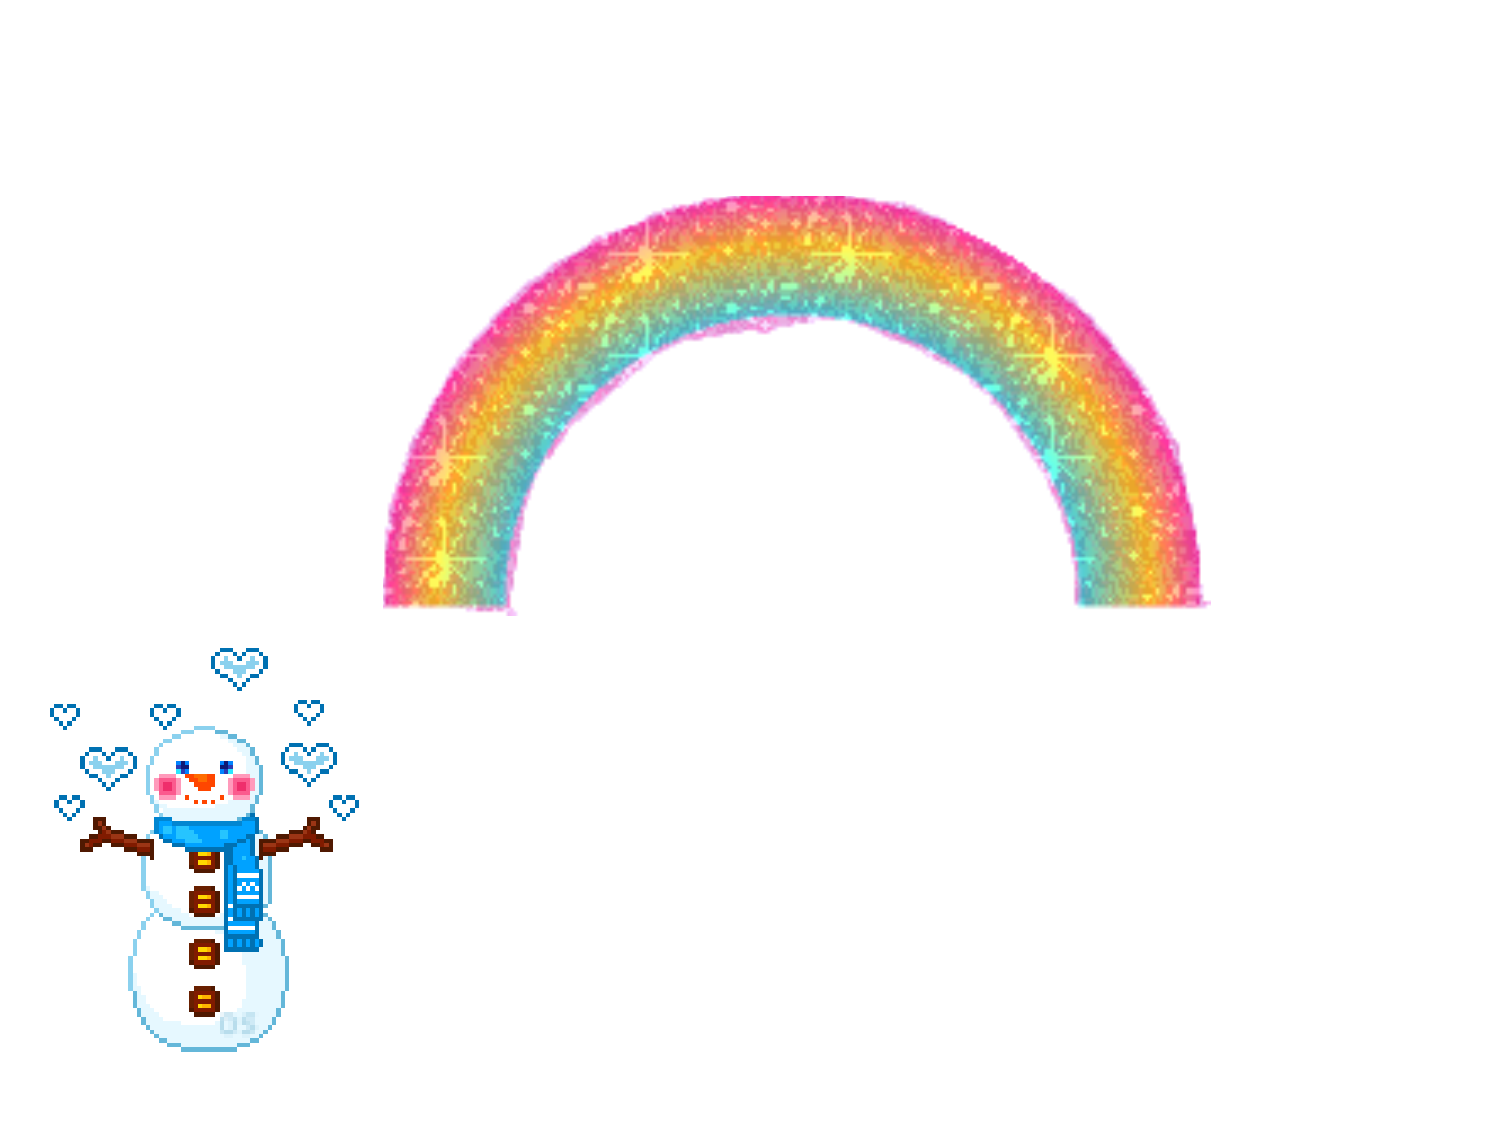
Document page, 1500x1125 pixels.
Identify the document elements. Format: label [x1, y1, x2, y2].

picture [46, 609, 364, 1052]
picture [383, 196, 1211, 616]
